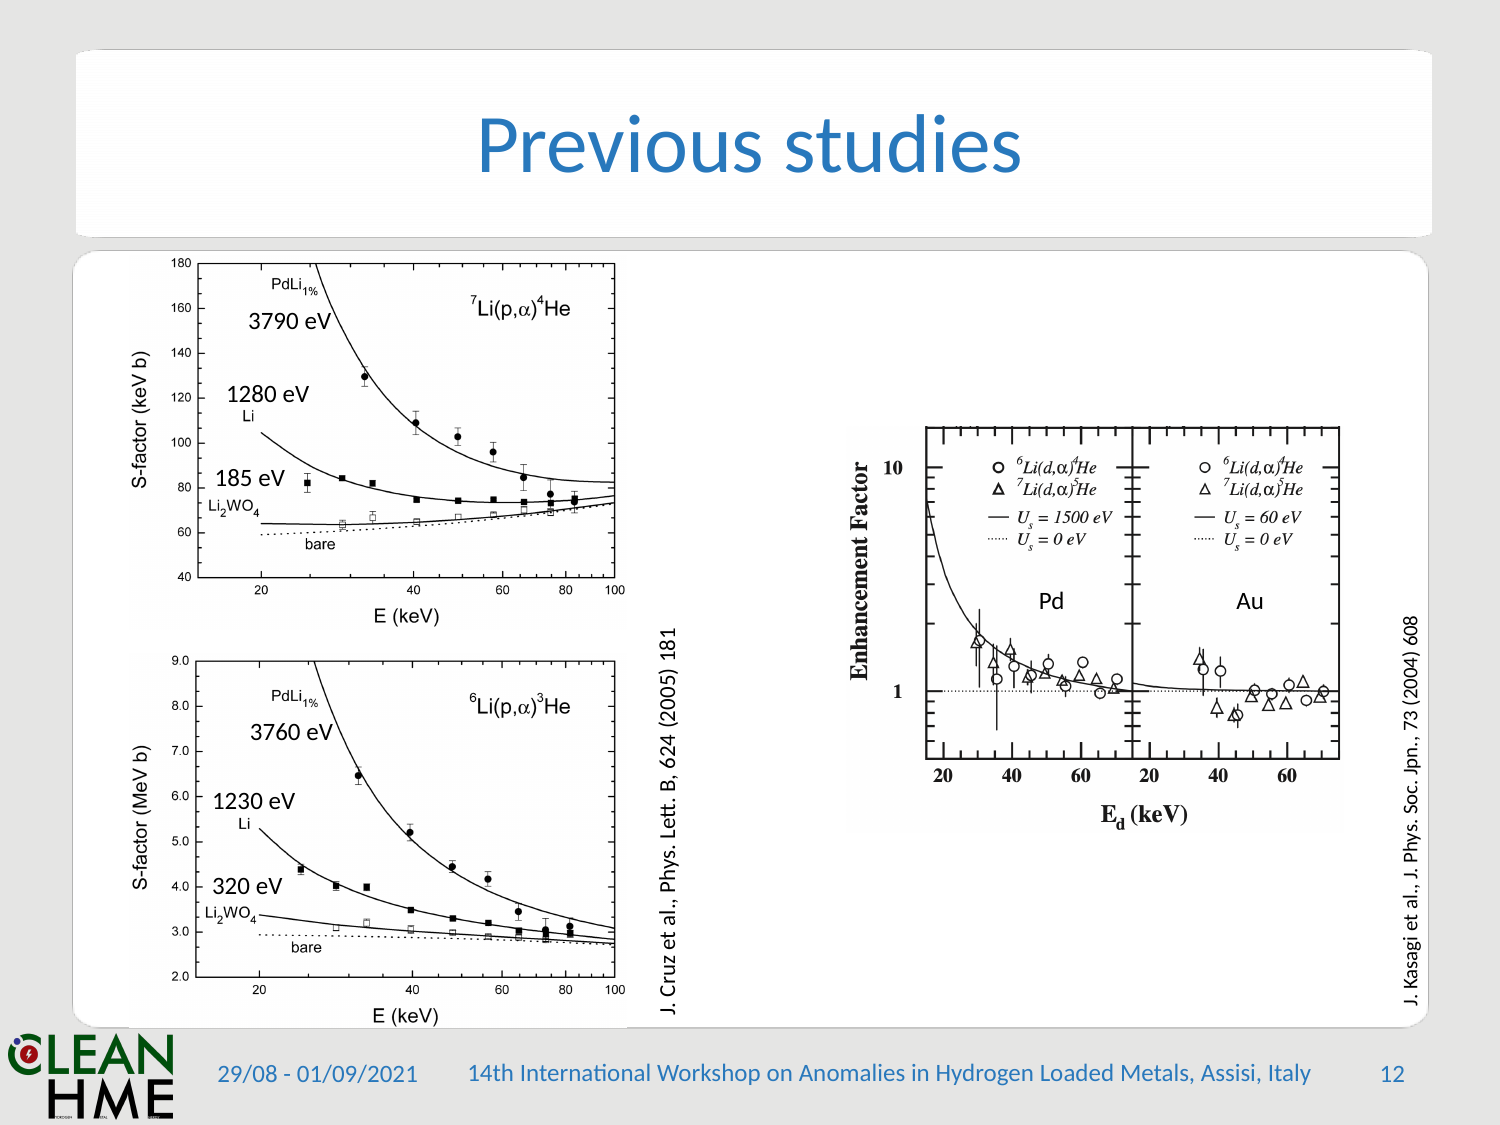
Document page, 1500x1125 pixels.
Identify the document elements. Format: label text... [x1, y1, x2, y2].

picture [71, 249, 1431, 1030]
picture [74, 49, 1435, 238]
slide_number 12 [1370, 1051, 1415, 1094]
text_box 29/08 - 01/09/2021 [211, 1051, 426, 1094]
picture [8, 1033, 174, 1120]
text_box 14th International Workshop on Anomalies in Hydrogen Loaded Metals, Assisi, Italy [460, 1050, 1326, 1093]
